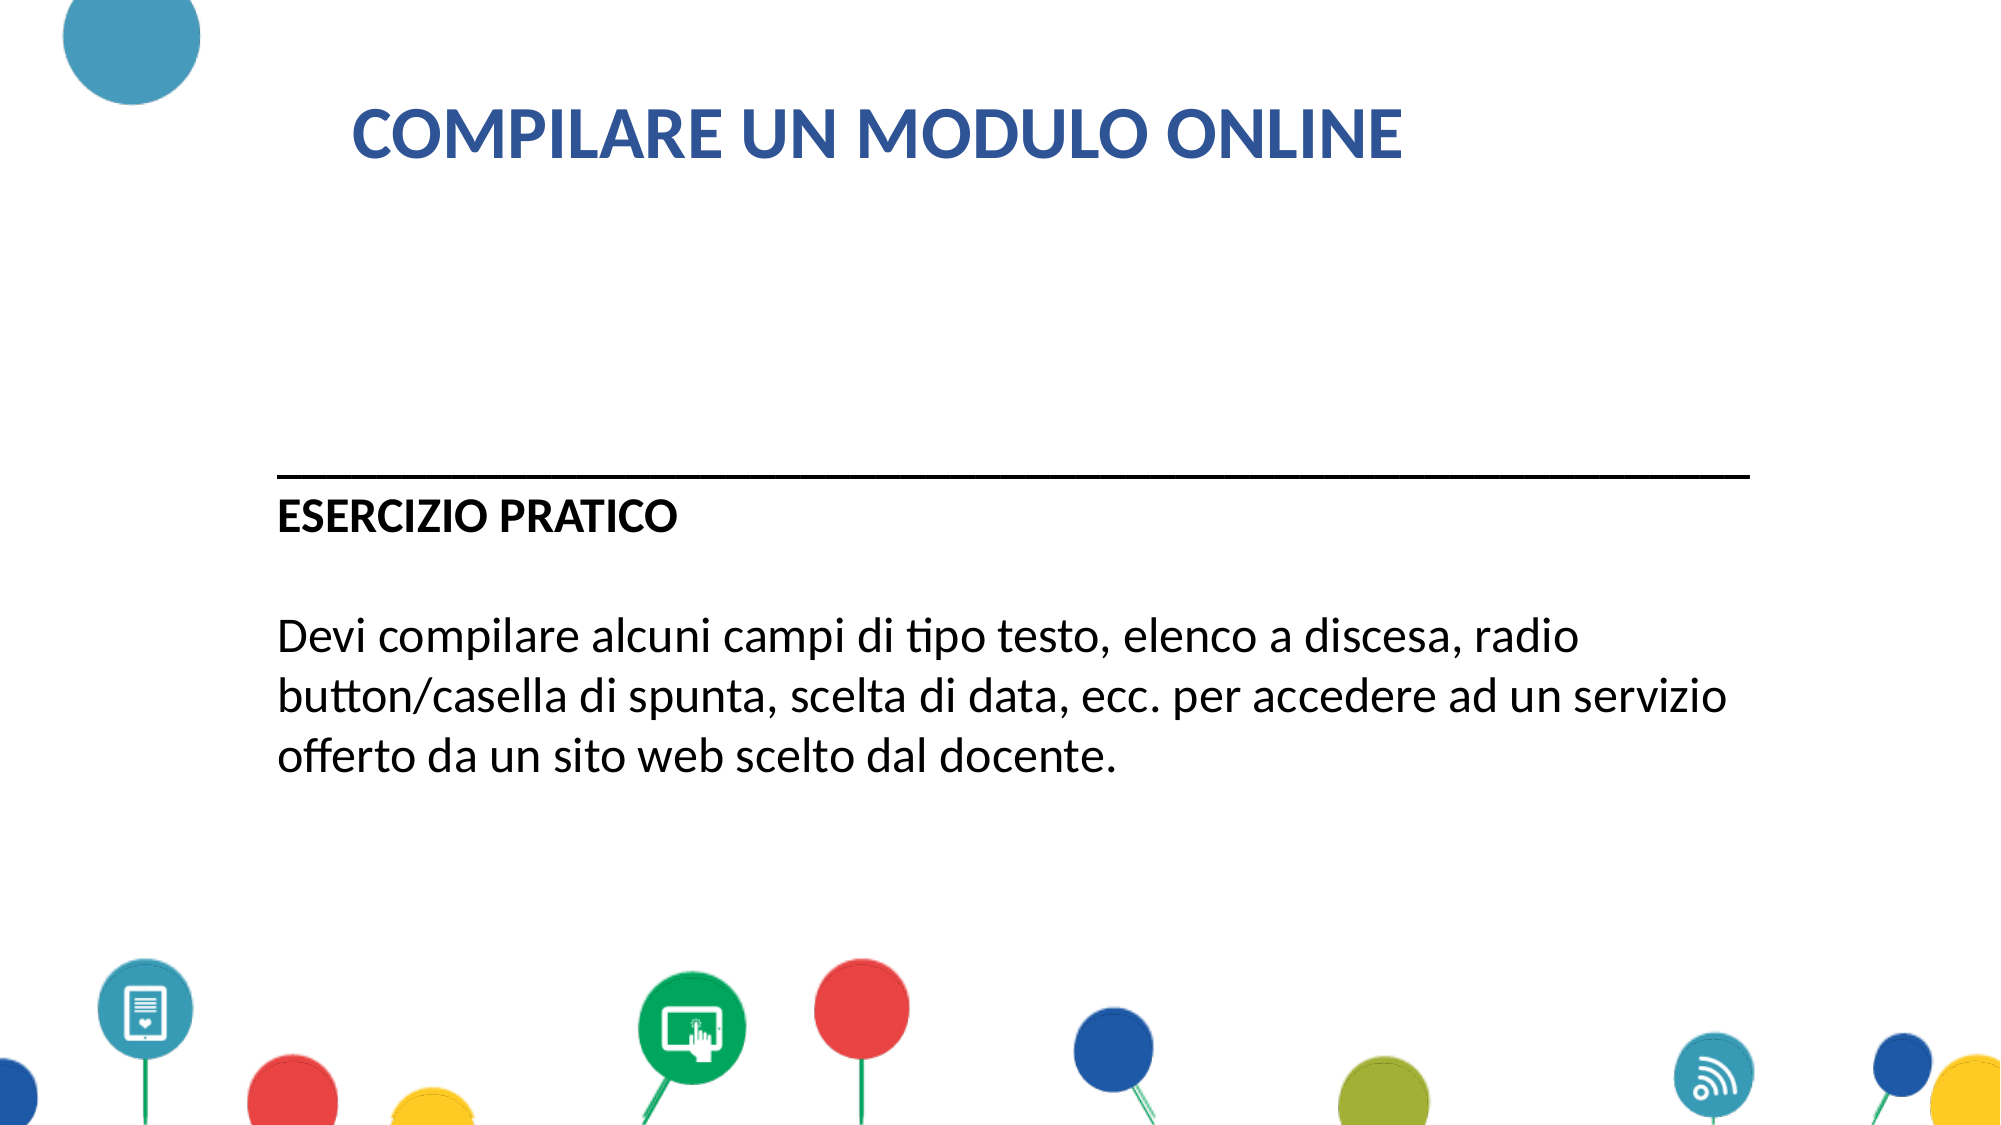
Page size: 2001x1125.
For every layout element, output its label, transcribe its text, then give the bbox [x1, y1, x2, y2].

text_box ___________________________________________________________ ESERCIZIO PRATICO Devi compilare alcuni campi di tipo testo, elenco a discesa, radio button/casella di spunta, scelta di data, ecc. per accedere ad un servizio offerto da un sito web scelto dal docente. [262, 414, 1774, 790]
title Compilare un modulo online [76, 25, 1682, 243]
picture [0, 0, 2001, 1125]
